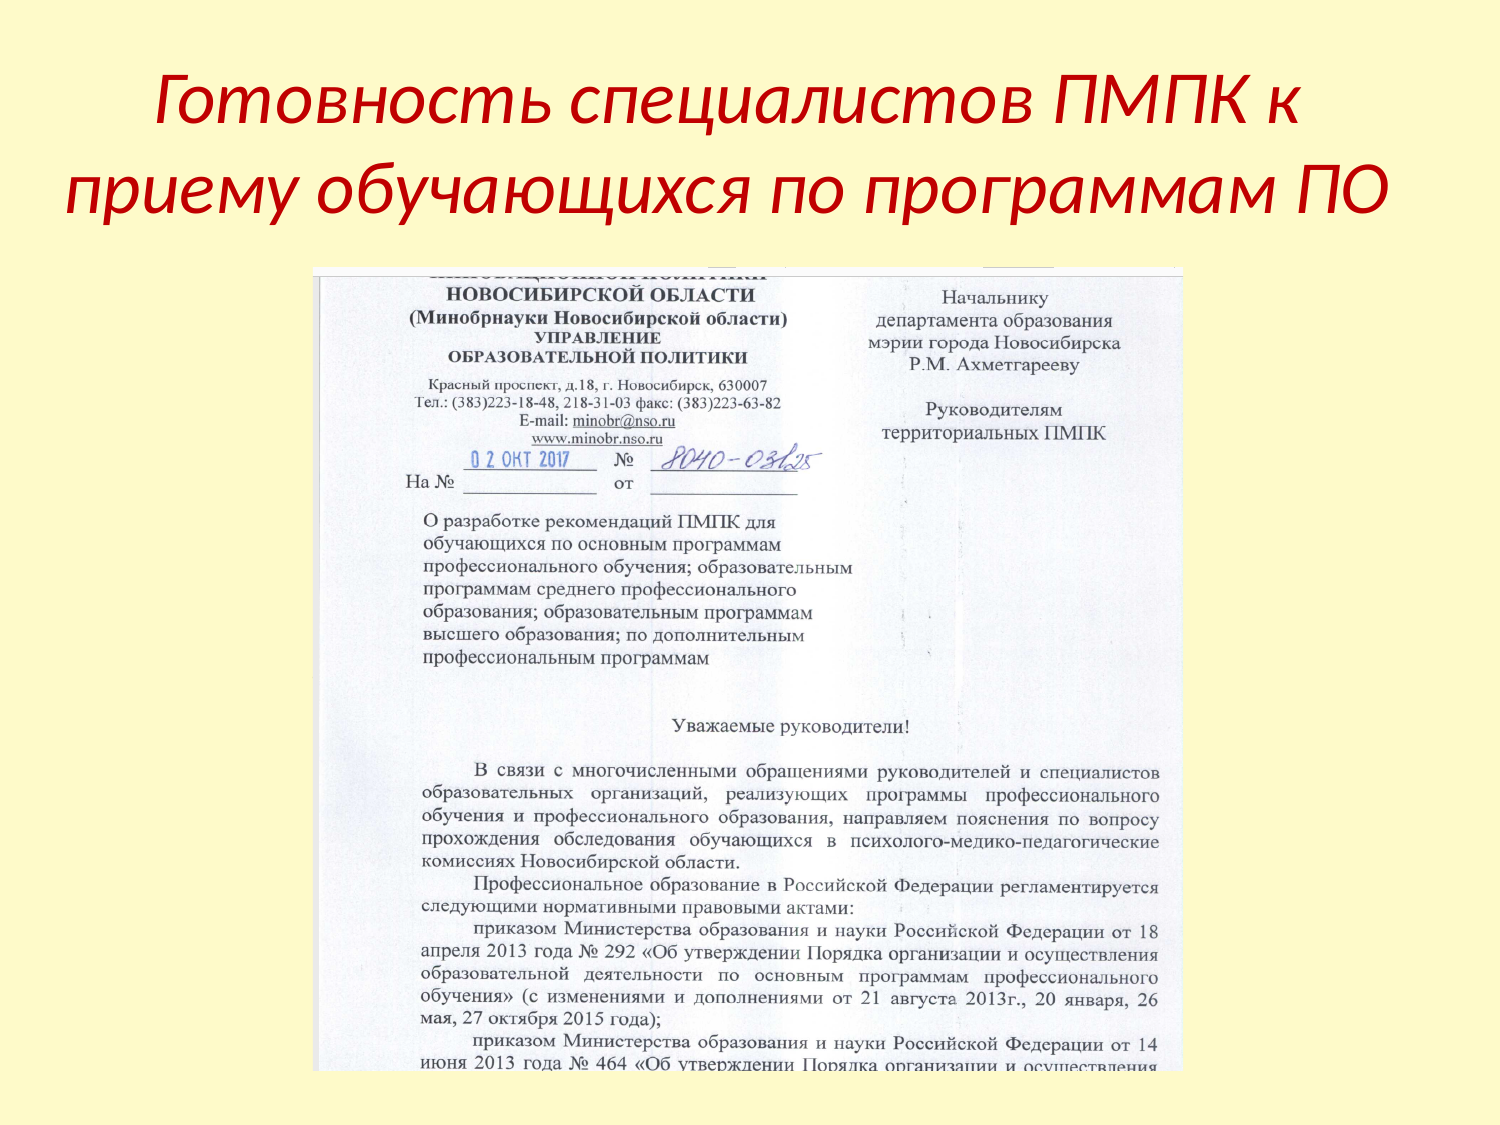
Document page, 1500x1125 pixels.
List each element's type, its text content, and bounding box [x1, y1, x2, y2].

title Готовность специалистов ПМПК к приему обучающихся по программам ПО [29, 45, 1425, 233]
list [312, 266, 1184, 1071]
